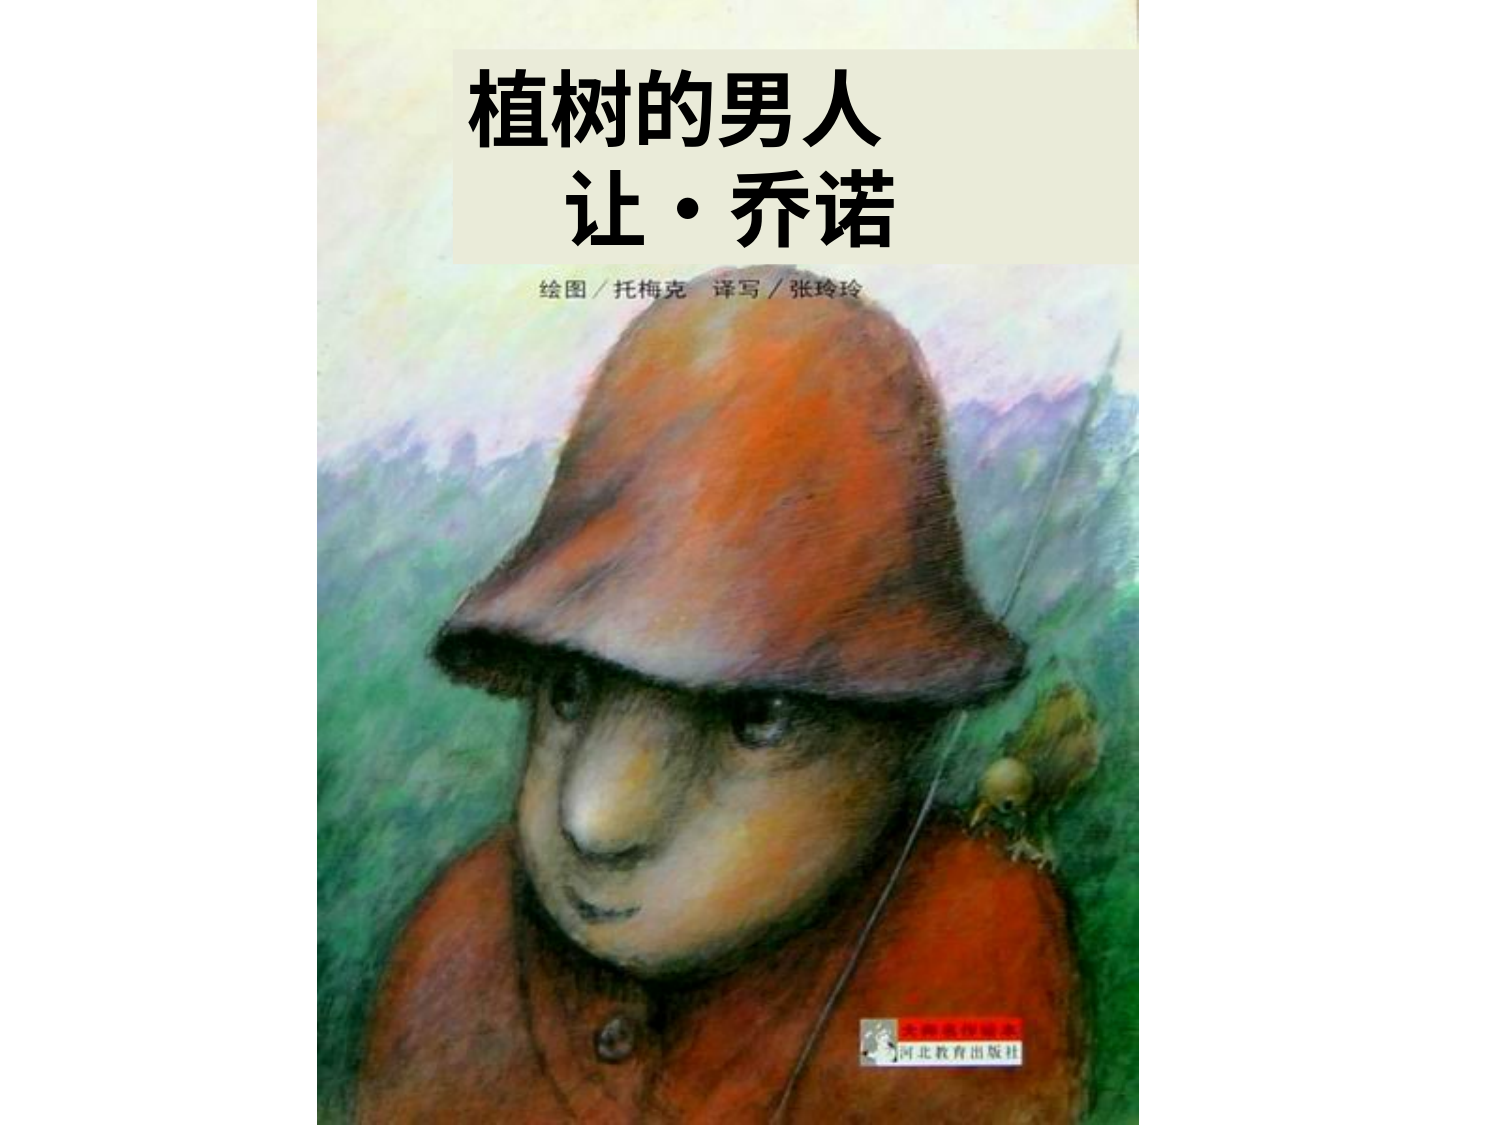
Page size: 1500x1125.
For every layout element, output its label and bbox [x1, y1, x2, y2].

picture [317, 0, 1140, 1125]
